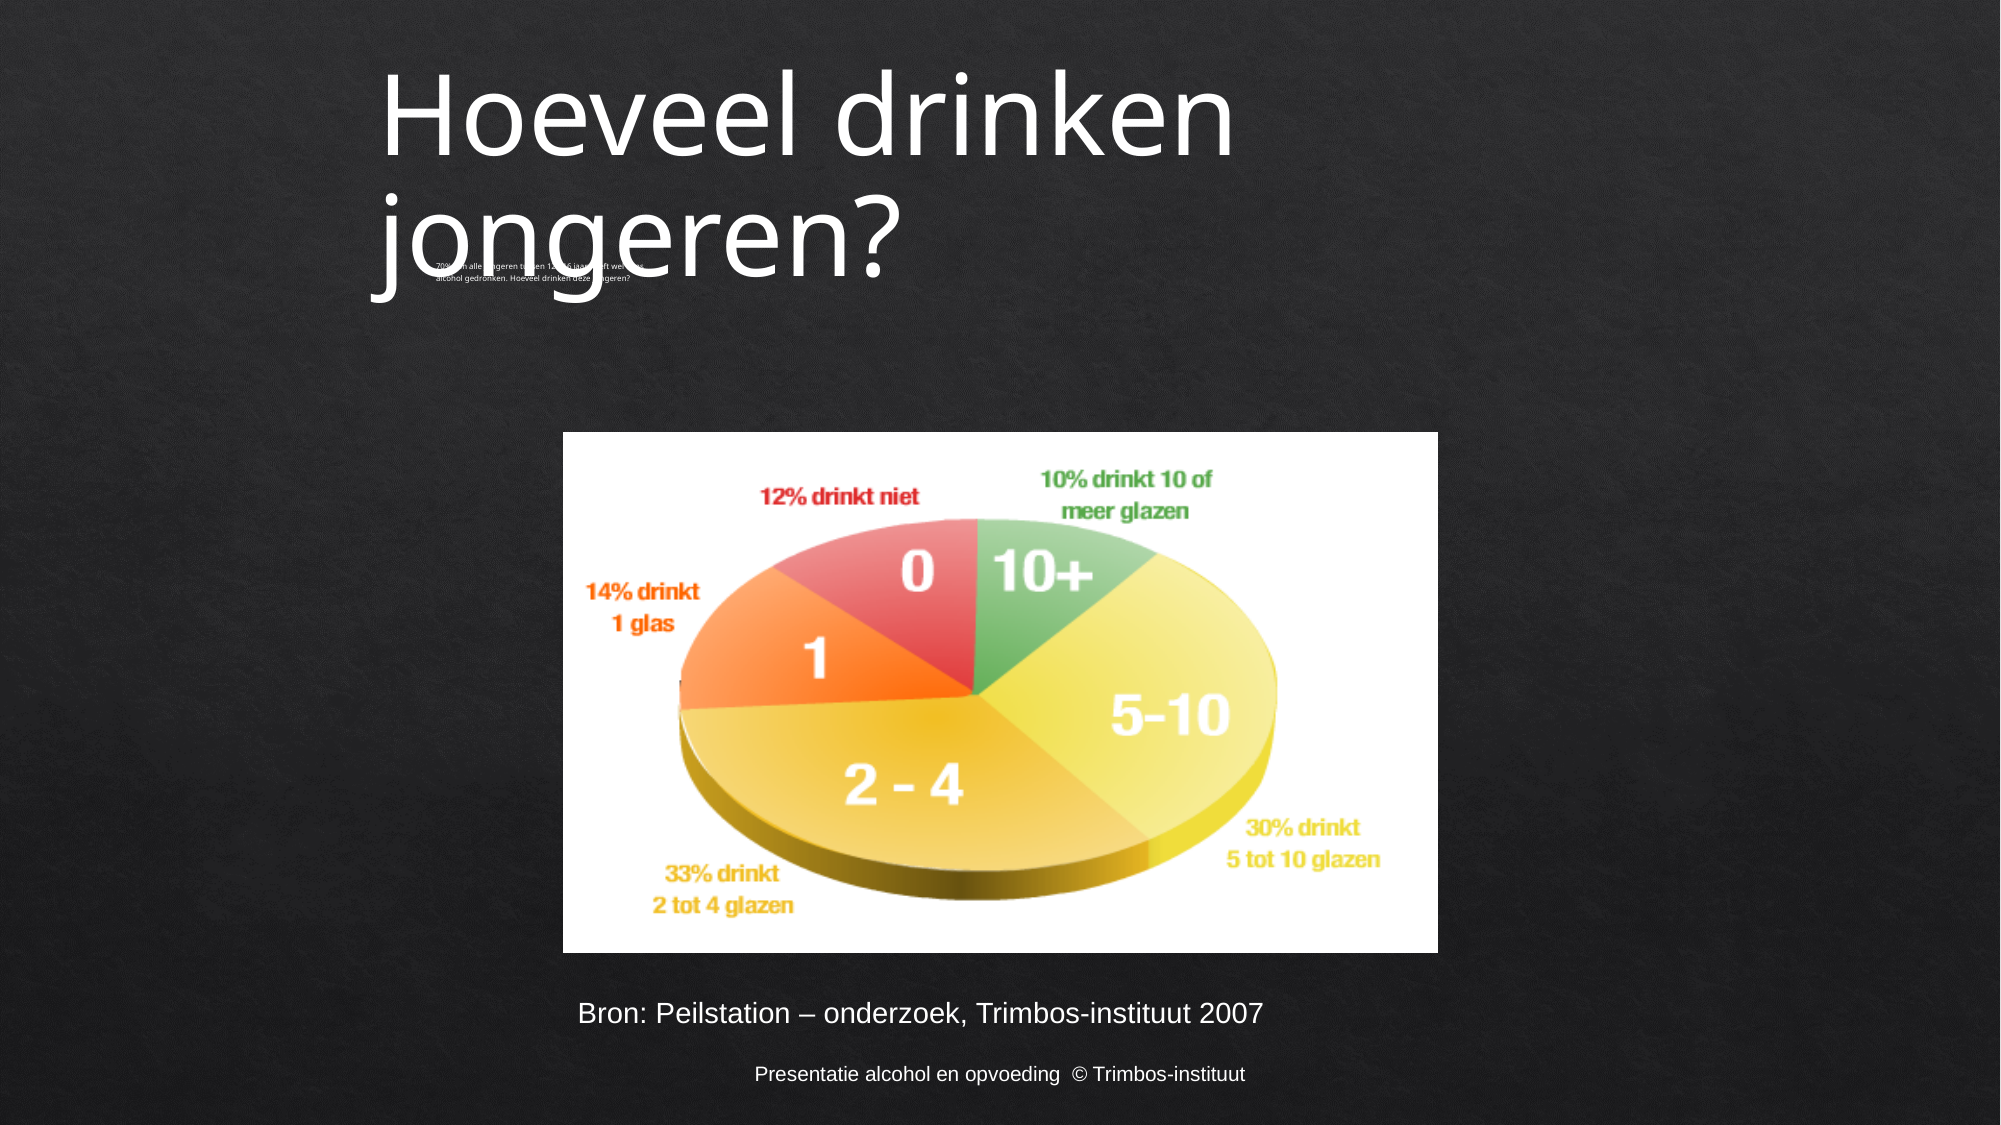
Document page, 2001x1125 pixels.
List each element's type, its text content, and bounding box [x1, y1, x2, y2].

list 70% van alle jongeren tussen 12 - 16 jaar heeft wel eens alcohol gedronken. Hoeveel drinken deze jongeren? [421, 255, 1687, 302]
text_box [531, 1002, 1130, 1068]
picture [0, 0, 2001, 1125]
title Hoeveel drinken jongeren? [362, 99, 1637, 260]
footer Presentatie alcohol en opvoeding © Trimbos-instituut [662, 1042, 1338, 1103]
text_box Bron: Peilstation – onderzoek, Trimbos-instituut 2007 [563, 986, 1402, 1037]
